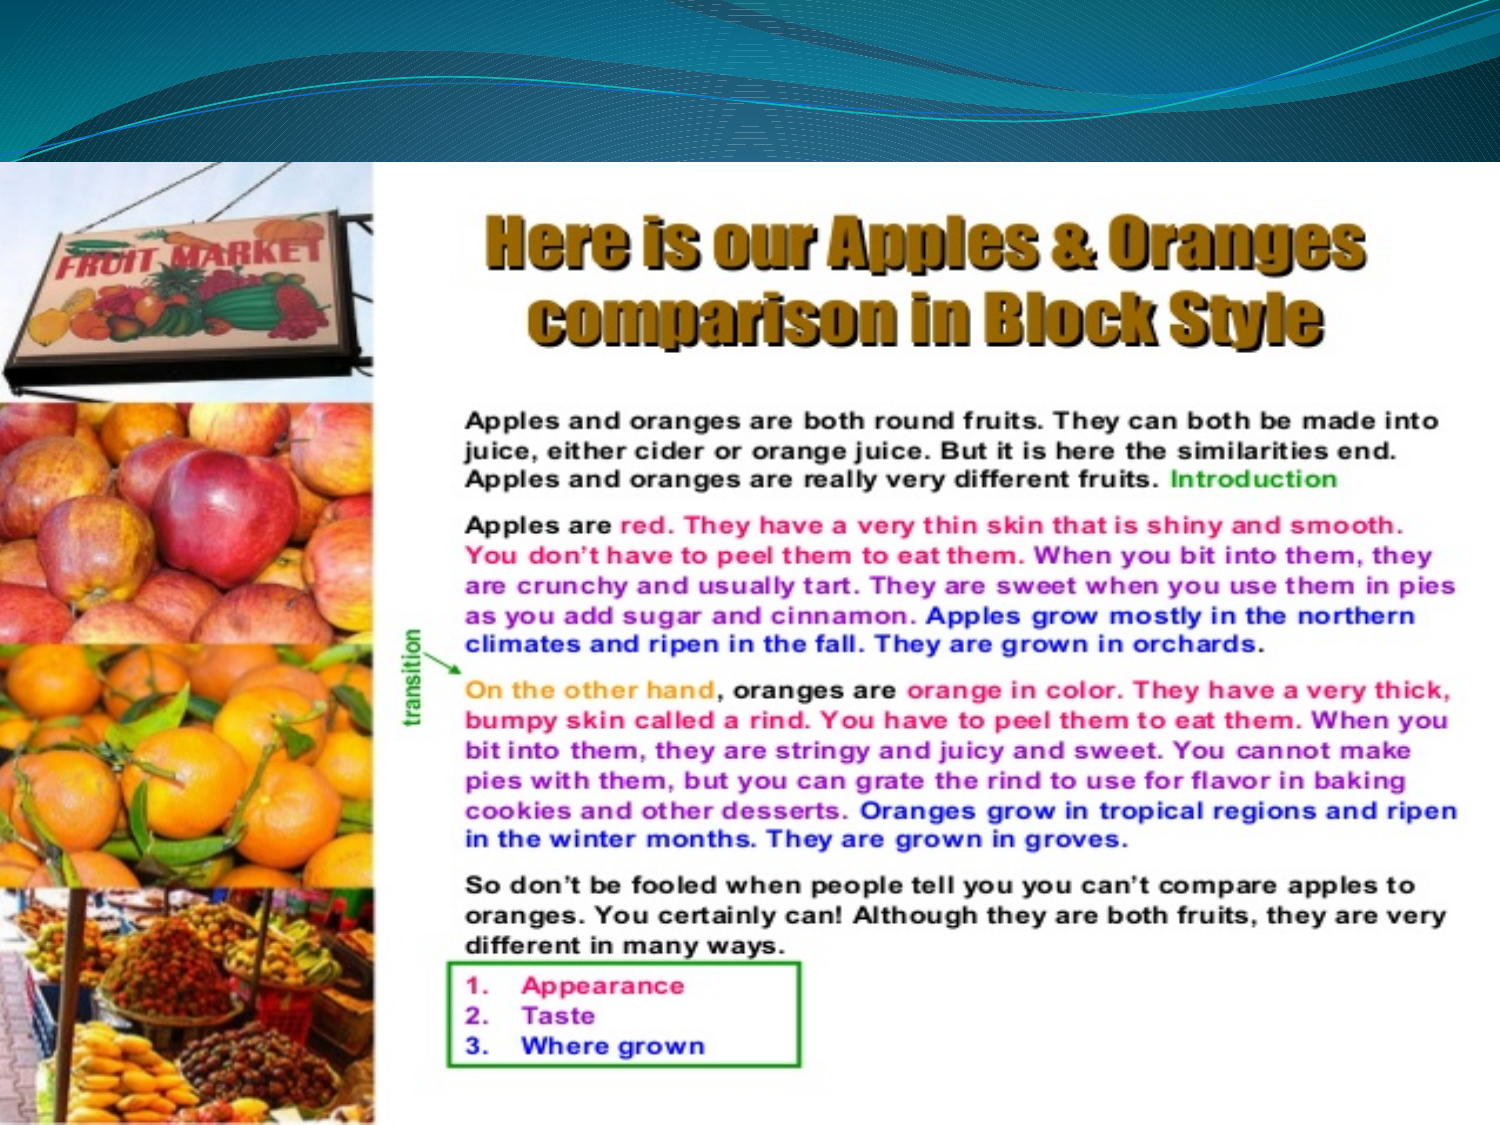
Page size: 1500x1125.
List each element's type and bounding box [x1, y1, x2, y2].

picture [0, 162, 1500, 1125]
